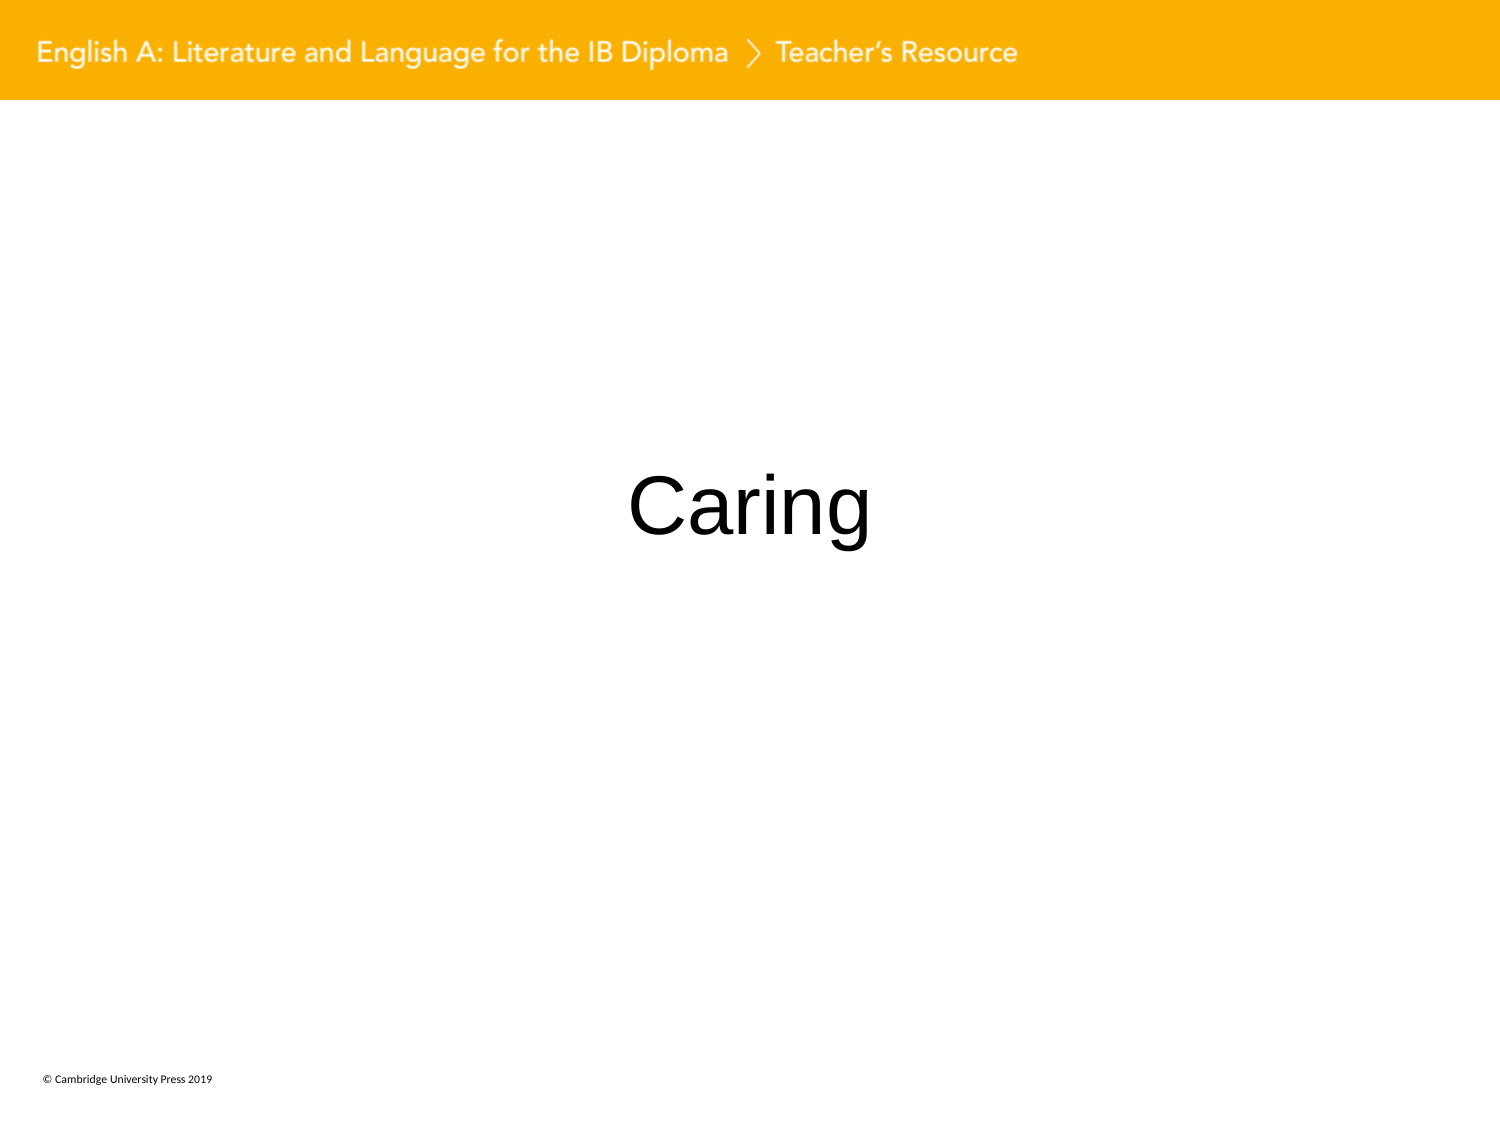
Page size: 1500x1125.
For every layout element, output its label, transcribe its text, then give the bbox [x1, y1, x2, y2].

title Caring [112, 201, 1388, 1001]
picture [0, 0, 1500, 101]
subtitle © Cambridge University Press 2019 [27, 1063, 1388, 1093]
